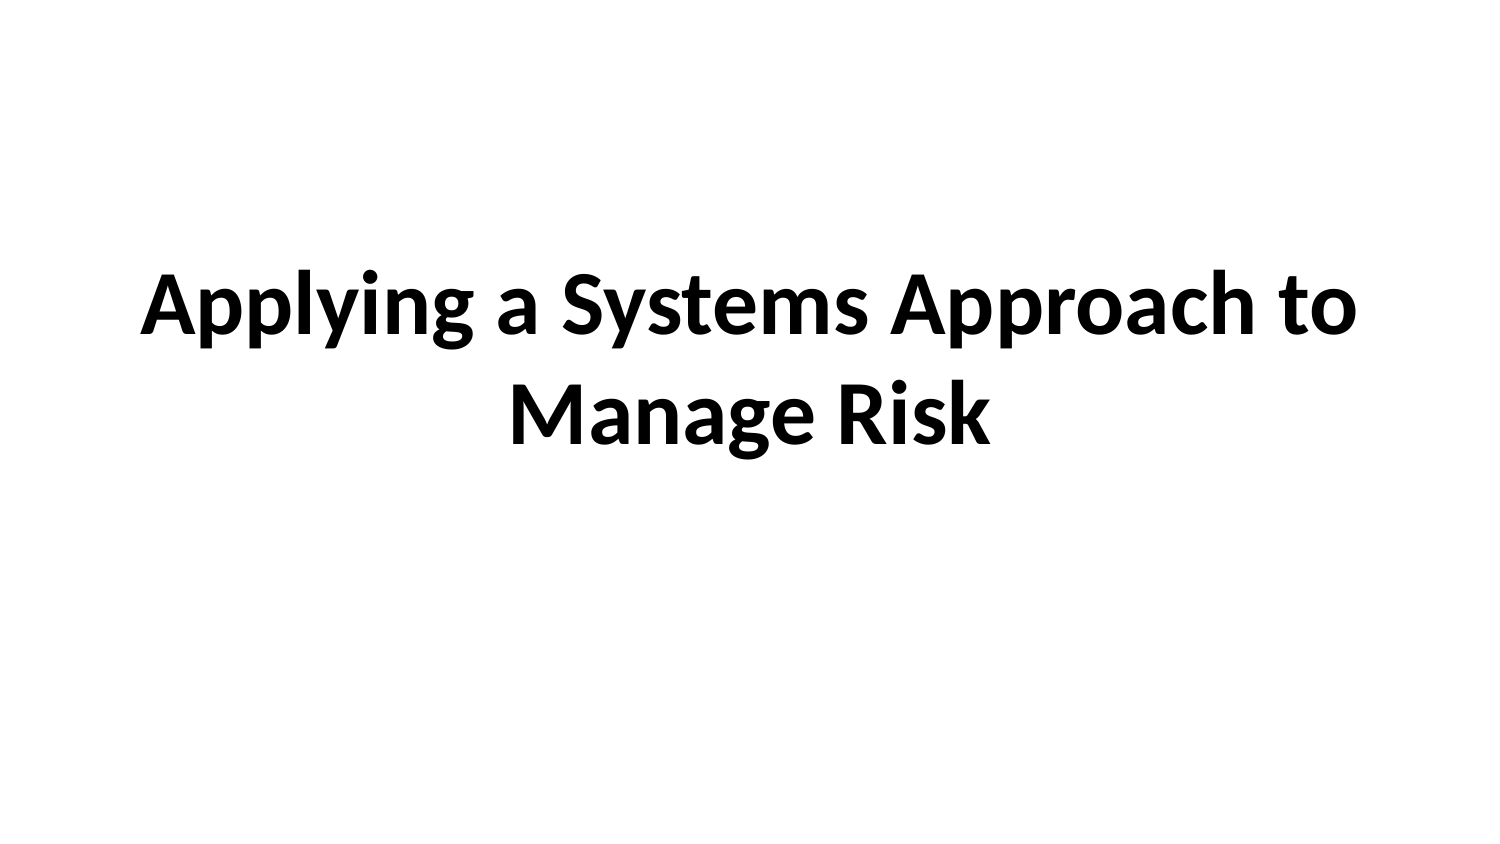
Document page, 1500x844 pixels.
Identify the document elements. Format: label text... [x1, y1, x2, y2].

title Applying a Systems Approach to Manage Risk [112, 262, 1388, 443]
